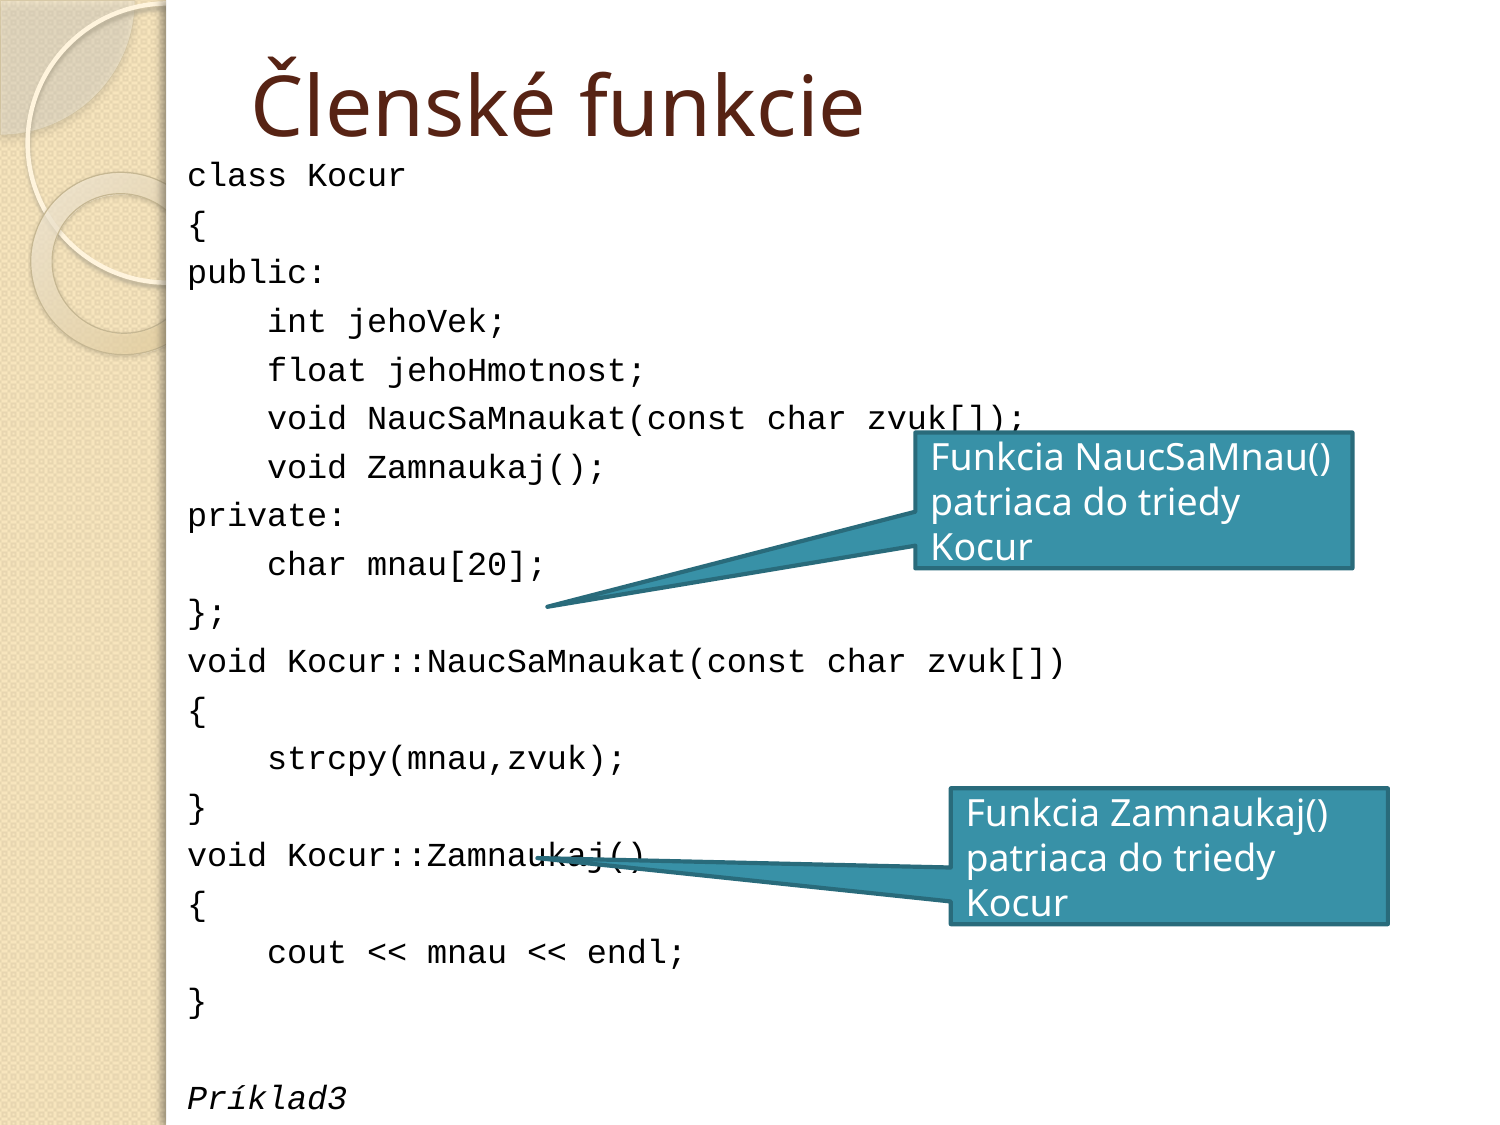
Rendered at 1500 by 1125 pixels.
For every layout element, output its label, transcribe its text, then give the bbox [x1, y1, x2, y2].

title Členské funkcie [235, 45, 1466, 146]
text_box Funkcia Zamnaukaj() patriaca do triedy Kocur [535, 786, 1390, 927]
text_box Funkcia NaucSaMnau() patriaca do triedy Kocur [545, 430, 1355, 609]
list class Kocur { public: int jehoVek; float jehoHmotnost; void NaucSaMnaukat(const char zvuk[]); void Zamnaukaj(); private: char mnau[20]; }; void Kocur::NaucSaMnaukat(const char zvuk[]) { strcpy(mnau,zvuk); } void Kocur::Zamnaukaj() { cout << mnau << endl; } Príklad3 [159, 146, 1500, 1125]
